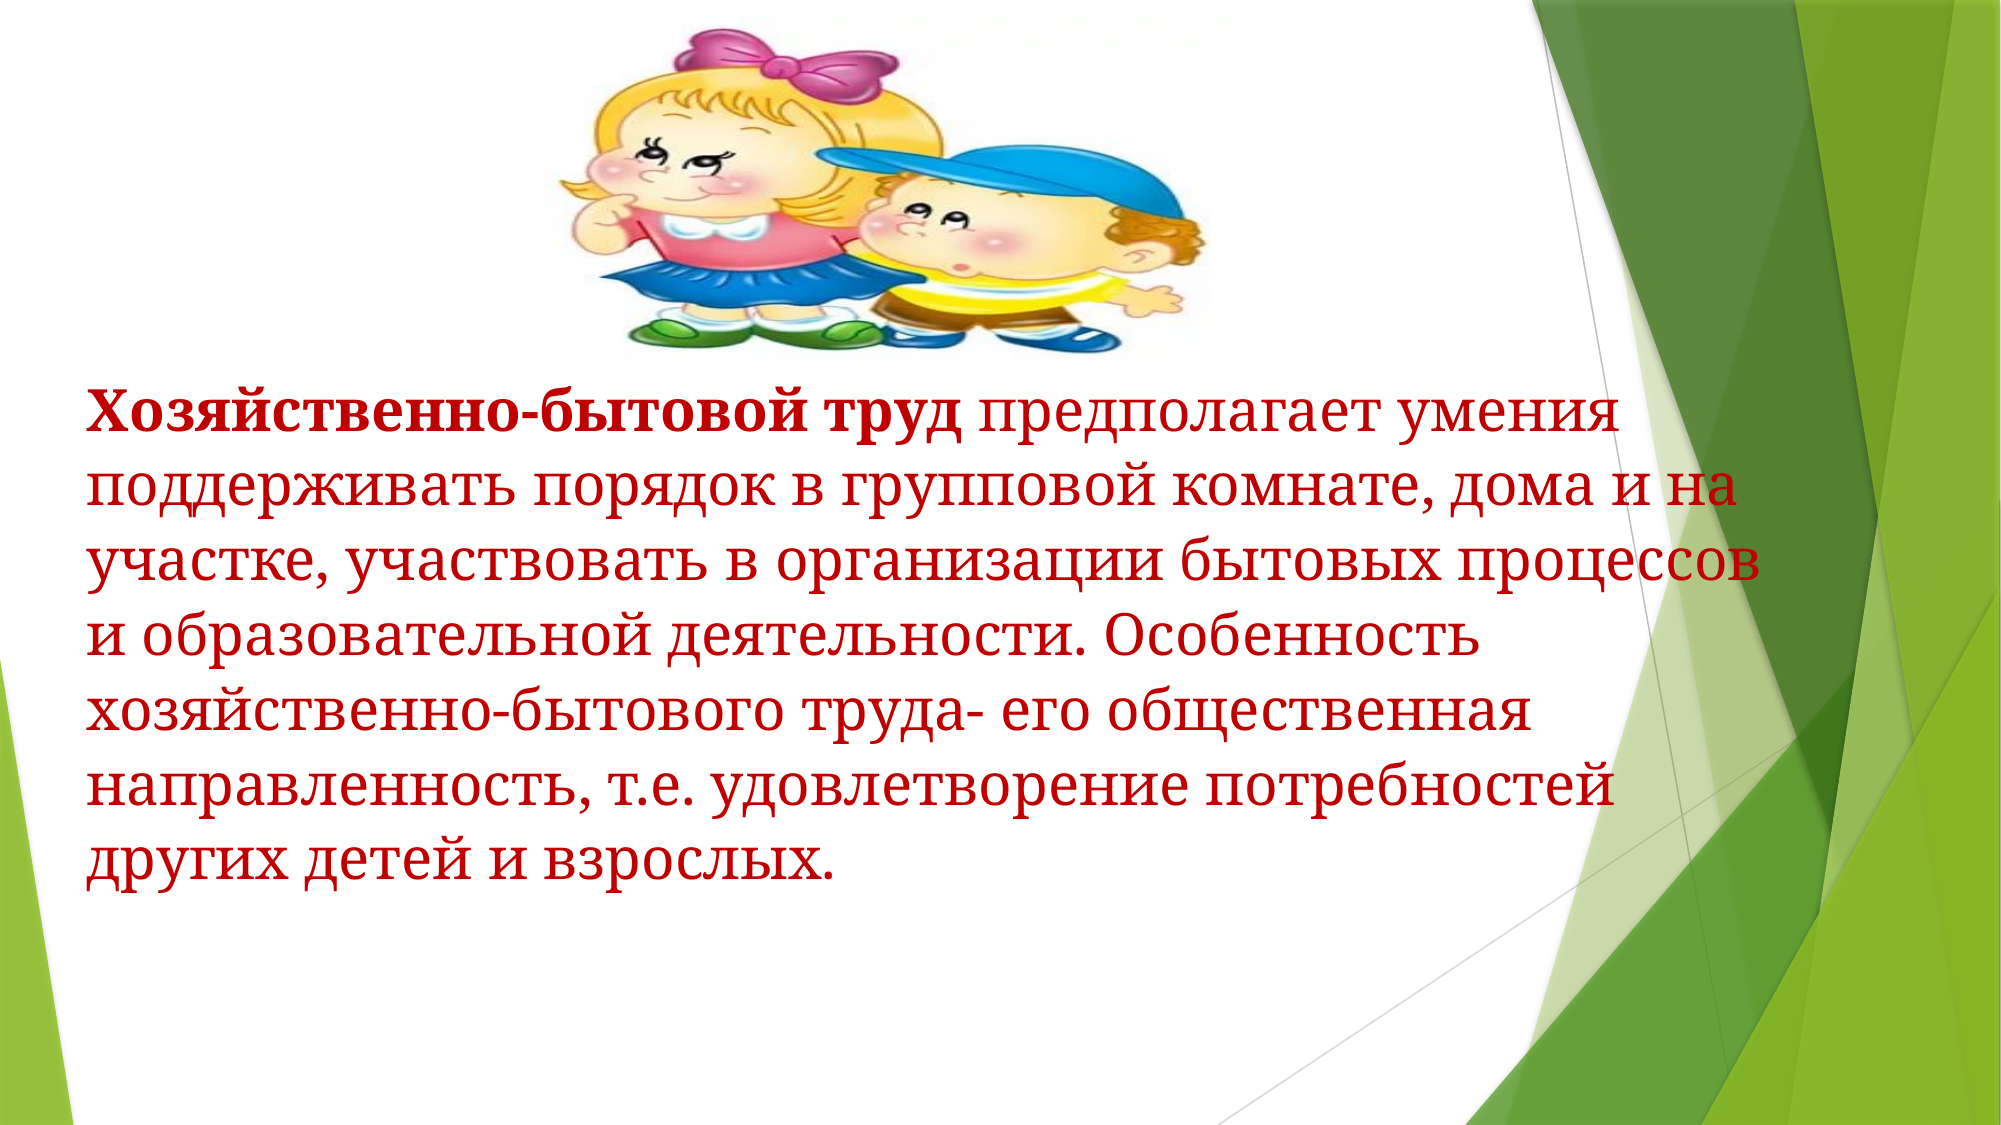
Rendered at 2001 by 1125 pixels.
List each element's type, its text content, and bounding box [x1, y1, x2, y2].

text_box Хозяйственно-бытовой труд предполагает умения поддерживать порядок в групповой комнате, дома и на участке, участвовать в организации бытовых процессов и образовательной деятельности. Особенность хозяйственно-бытового труда- его общественная направленность, т.е. удовлетворение потребностей других детей и взрослых. [71, 360, 1788, 899]
picture [506, 16, 1233, 361]
